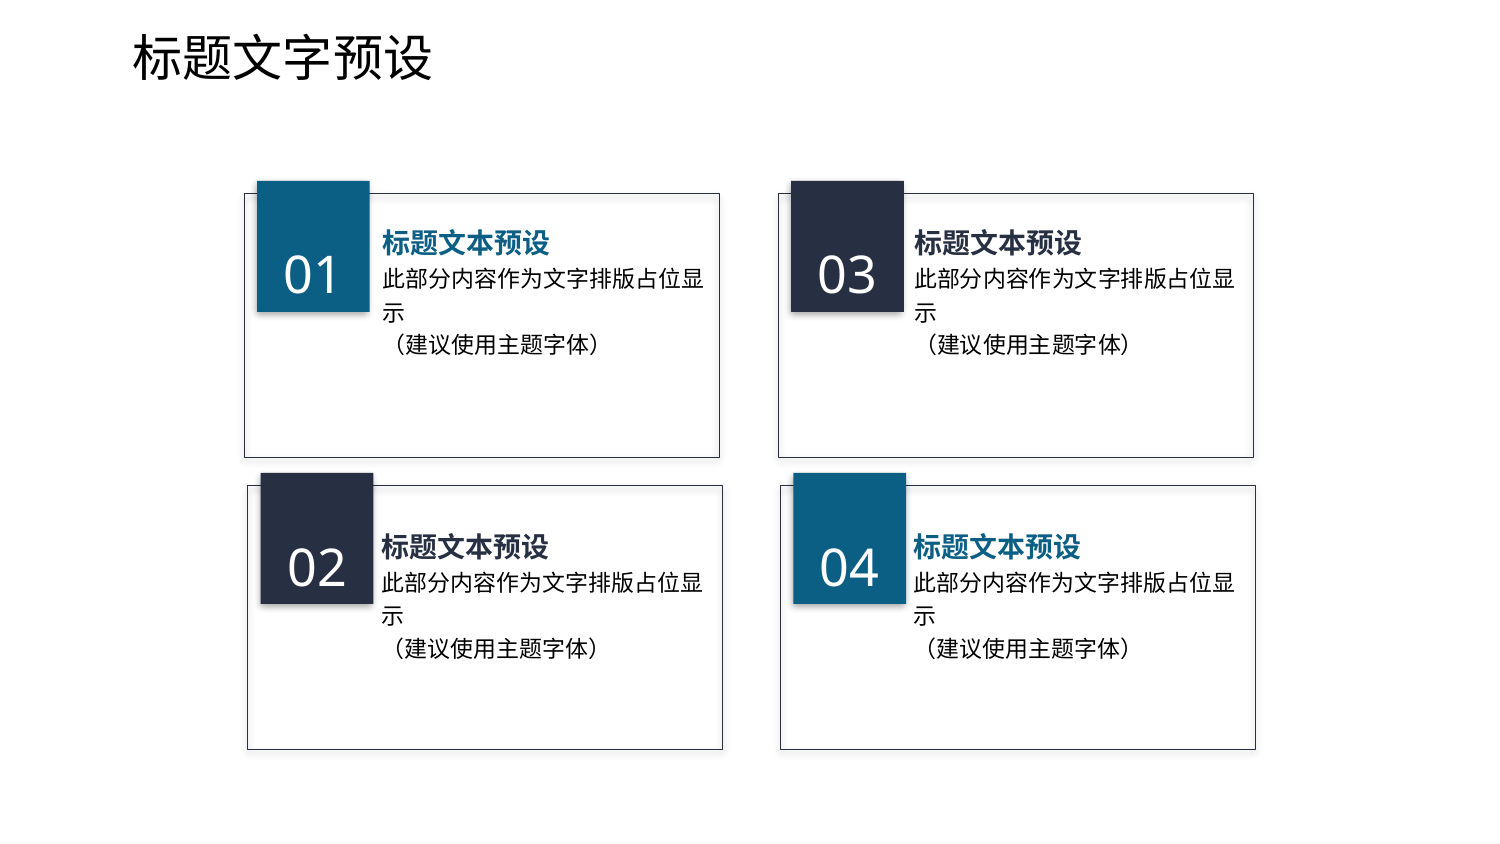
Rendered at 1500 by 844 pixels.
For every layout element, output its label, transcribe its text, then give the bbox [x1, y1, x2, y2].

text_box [778, 180, 1254, 458]
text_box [243, 180, 720, 458]
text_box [247, 472, 724, 750]
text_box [780, 472, 1256, 750]
text_box 标题文字预设 [118, 19, 470, 94]
